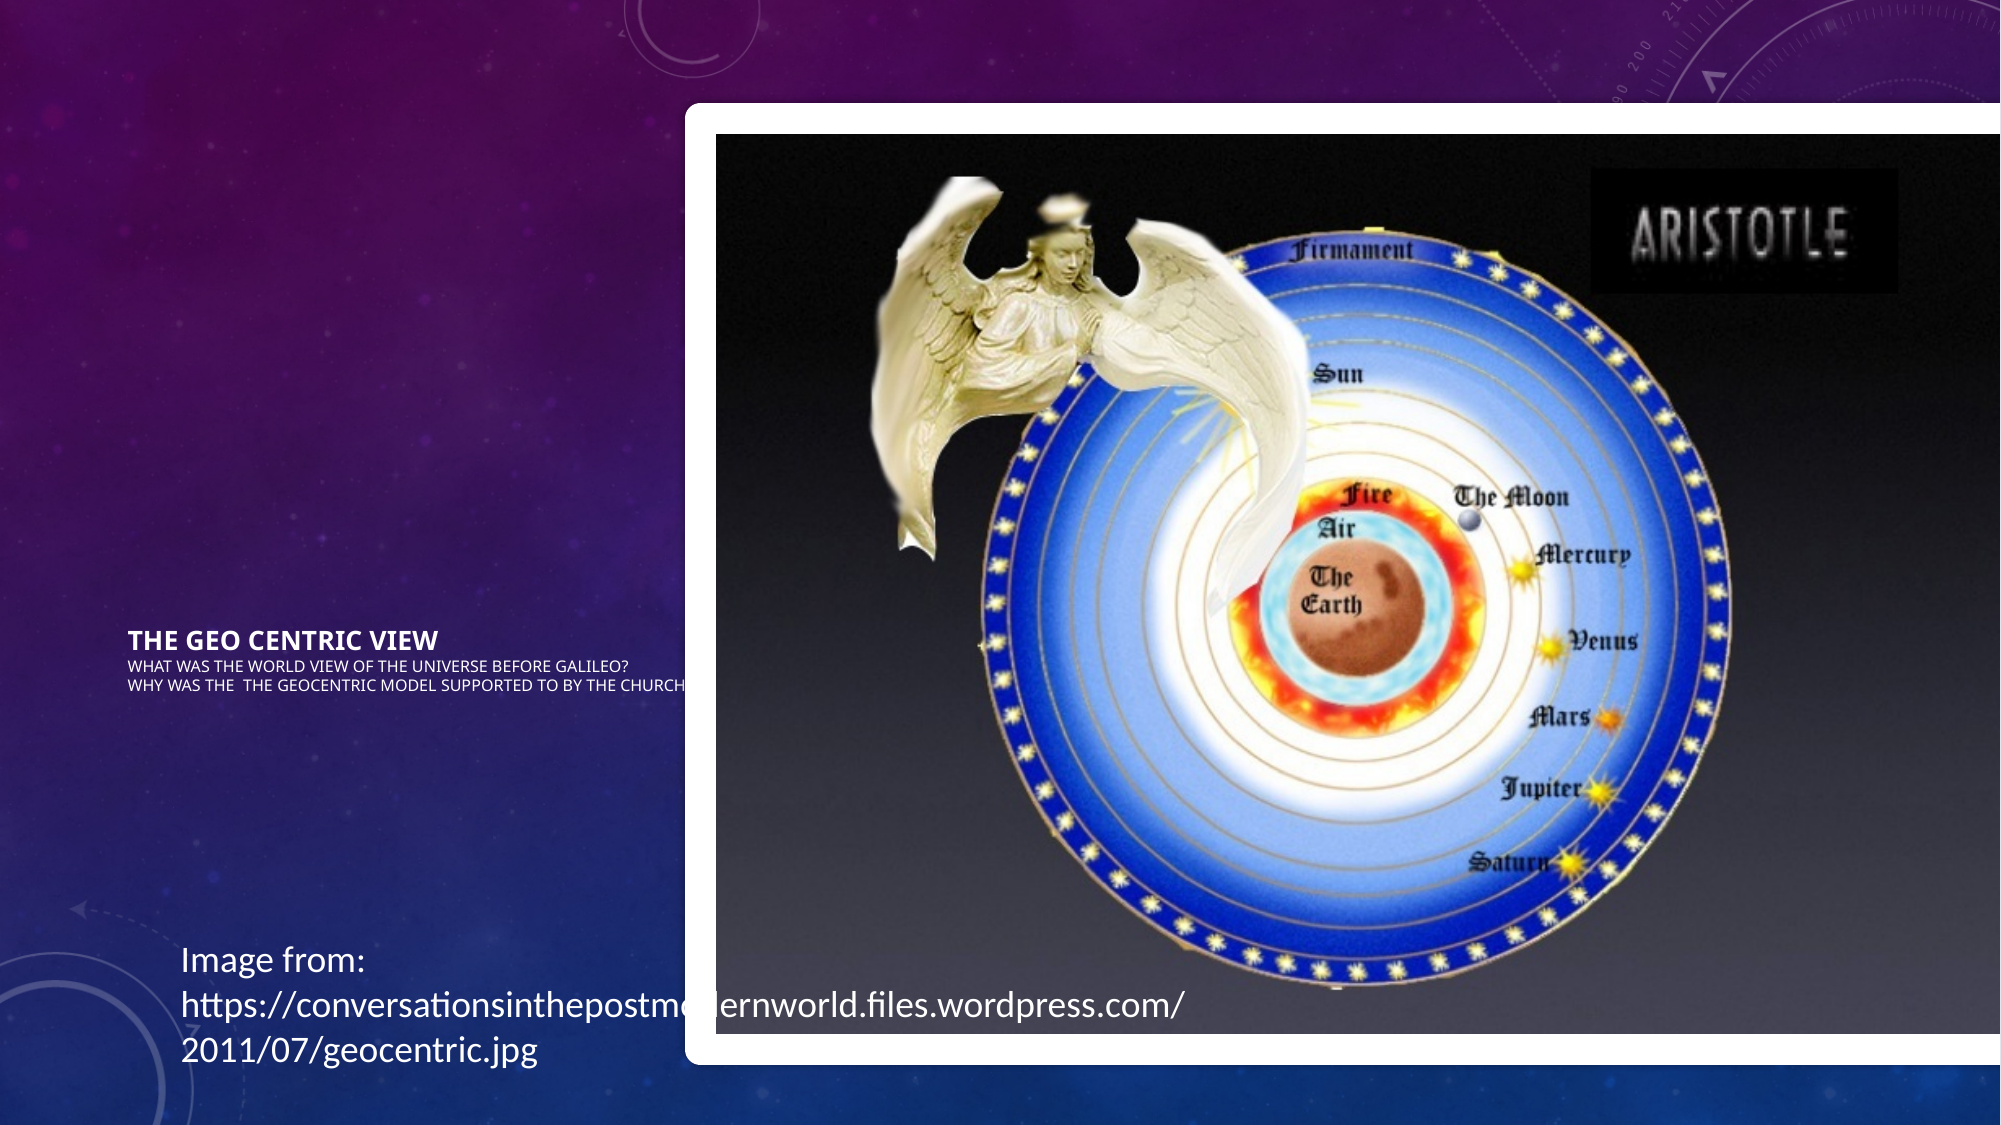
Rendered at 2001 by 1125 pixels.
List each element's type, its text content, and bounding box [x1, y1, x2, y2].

text_box Image from: https://conversationsinthepostmodernworld.files.wordpress.com/2011/07/geocentric.jpg [165, 927, 1216, 1078]
title THE GEO CENTRIC VIEW What was the world view of the universe before Galileo? Why was the the geocentric model supported to by the church? [112, 340, 678, 722]
picture [0, 0, 2001, 1125]
